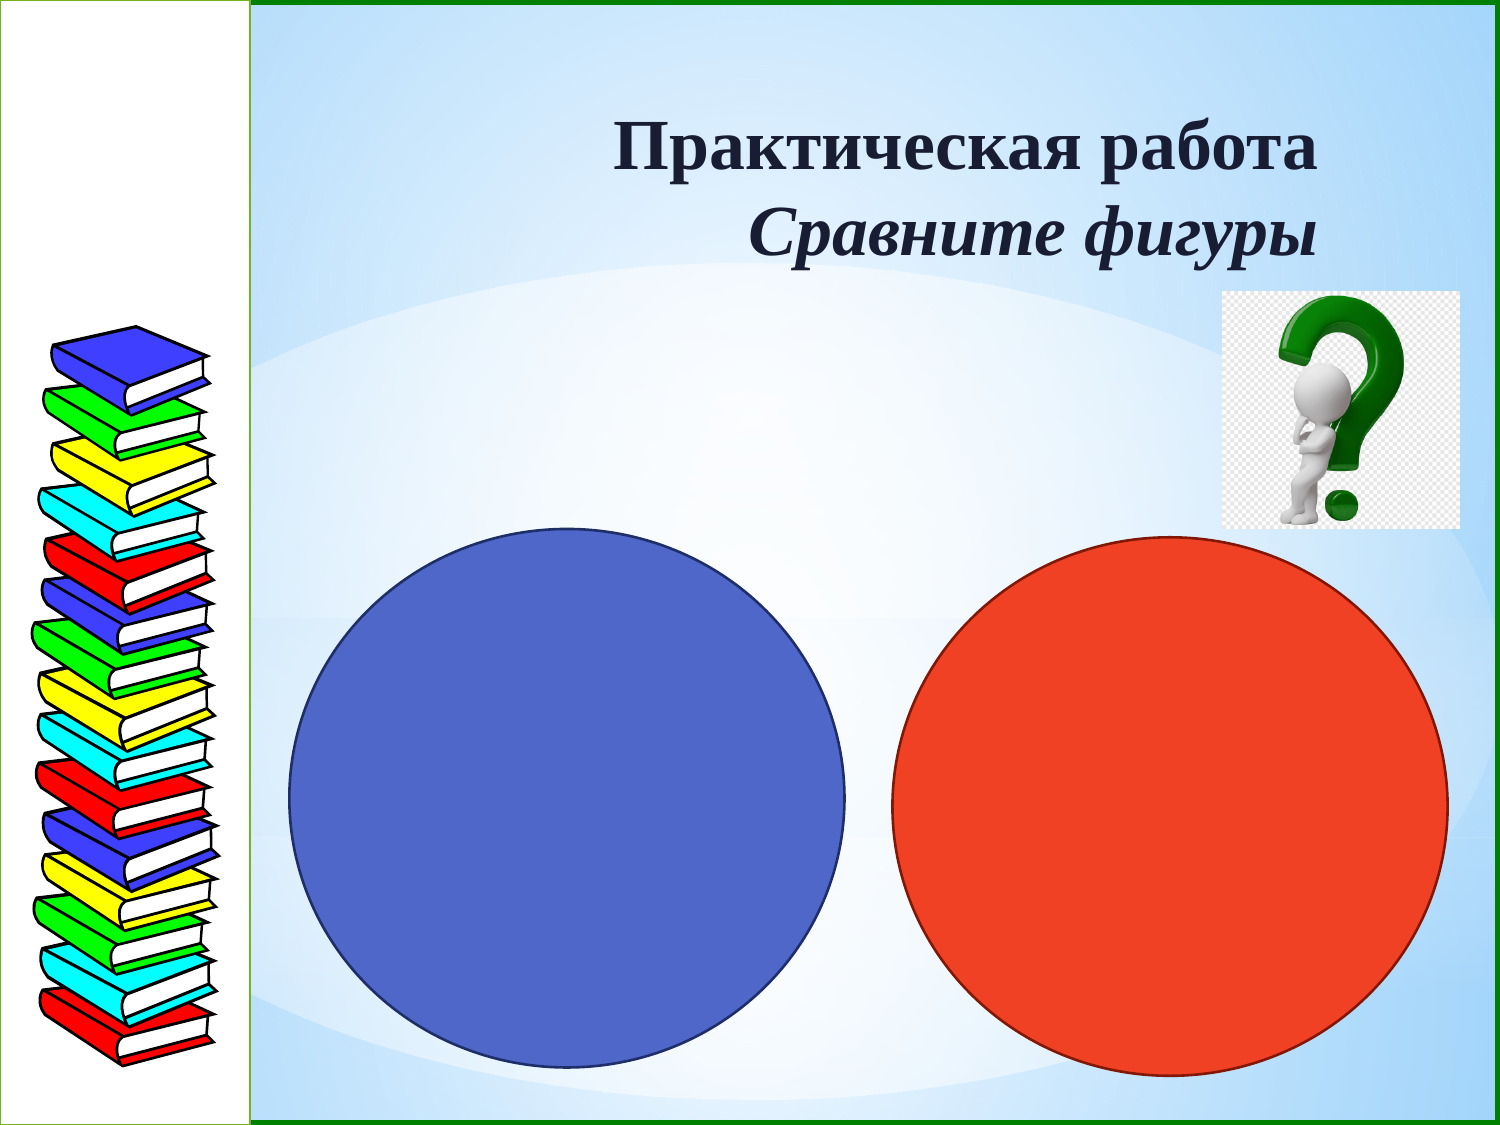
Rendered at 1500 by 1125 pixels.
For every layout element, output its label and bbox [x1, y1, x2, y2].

text_box [288, 527, 846, 1069]
text_box [0, 0, 251, 1125]
text_box [251, 0, 1500, 1125]
text_box [891, 535, 1449, 1078]
picture [1222, 291, 1460, 530]
text_box [24, 324, 222, 1068]
